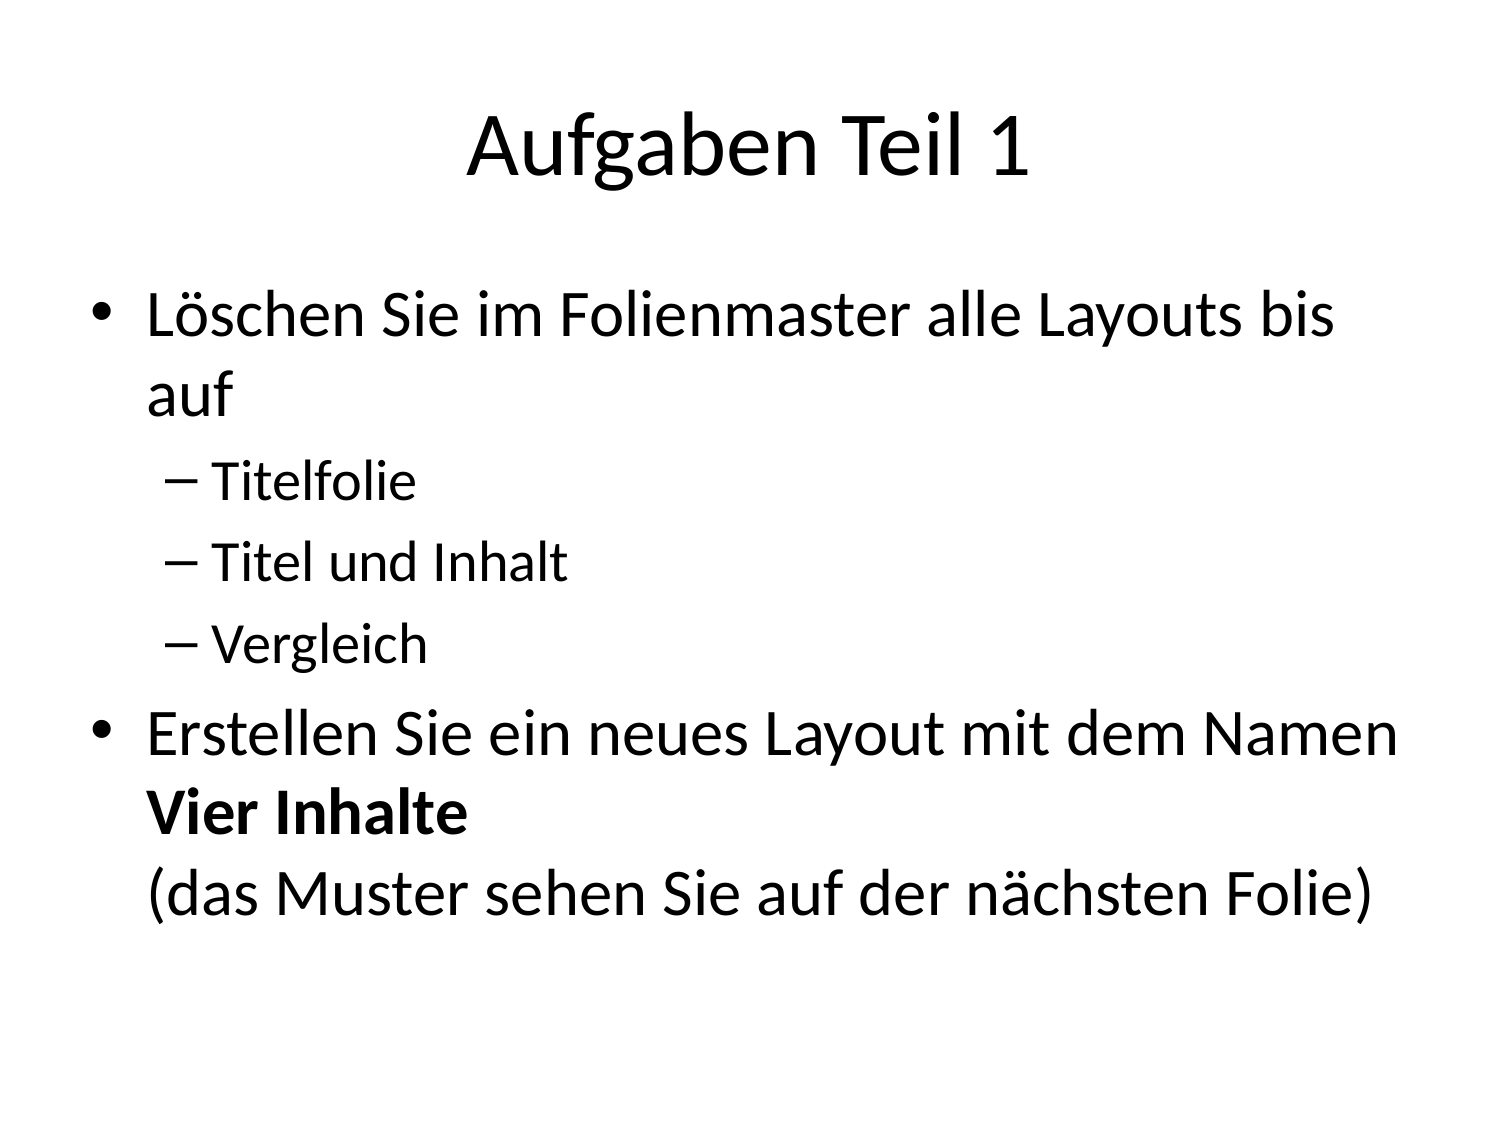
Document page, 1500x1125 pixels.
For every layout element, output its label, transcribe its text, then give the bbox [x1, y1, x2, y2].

list Löschen Sie im Folienmaster alle Layouts bis auf Titelfolie Titel und Inhalt Vergleich Erstellen Sie ein neues Layout mit dem Namen Vier Inhalte (das Muster sehen Sie auf der nächsten Folie) [75, 262, 1425, 1005]
title Aufgaben Teil 1 [75, 45, 1425, 233]
